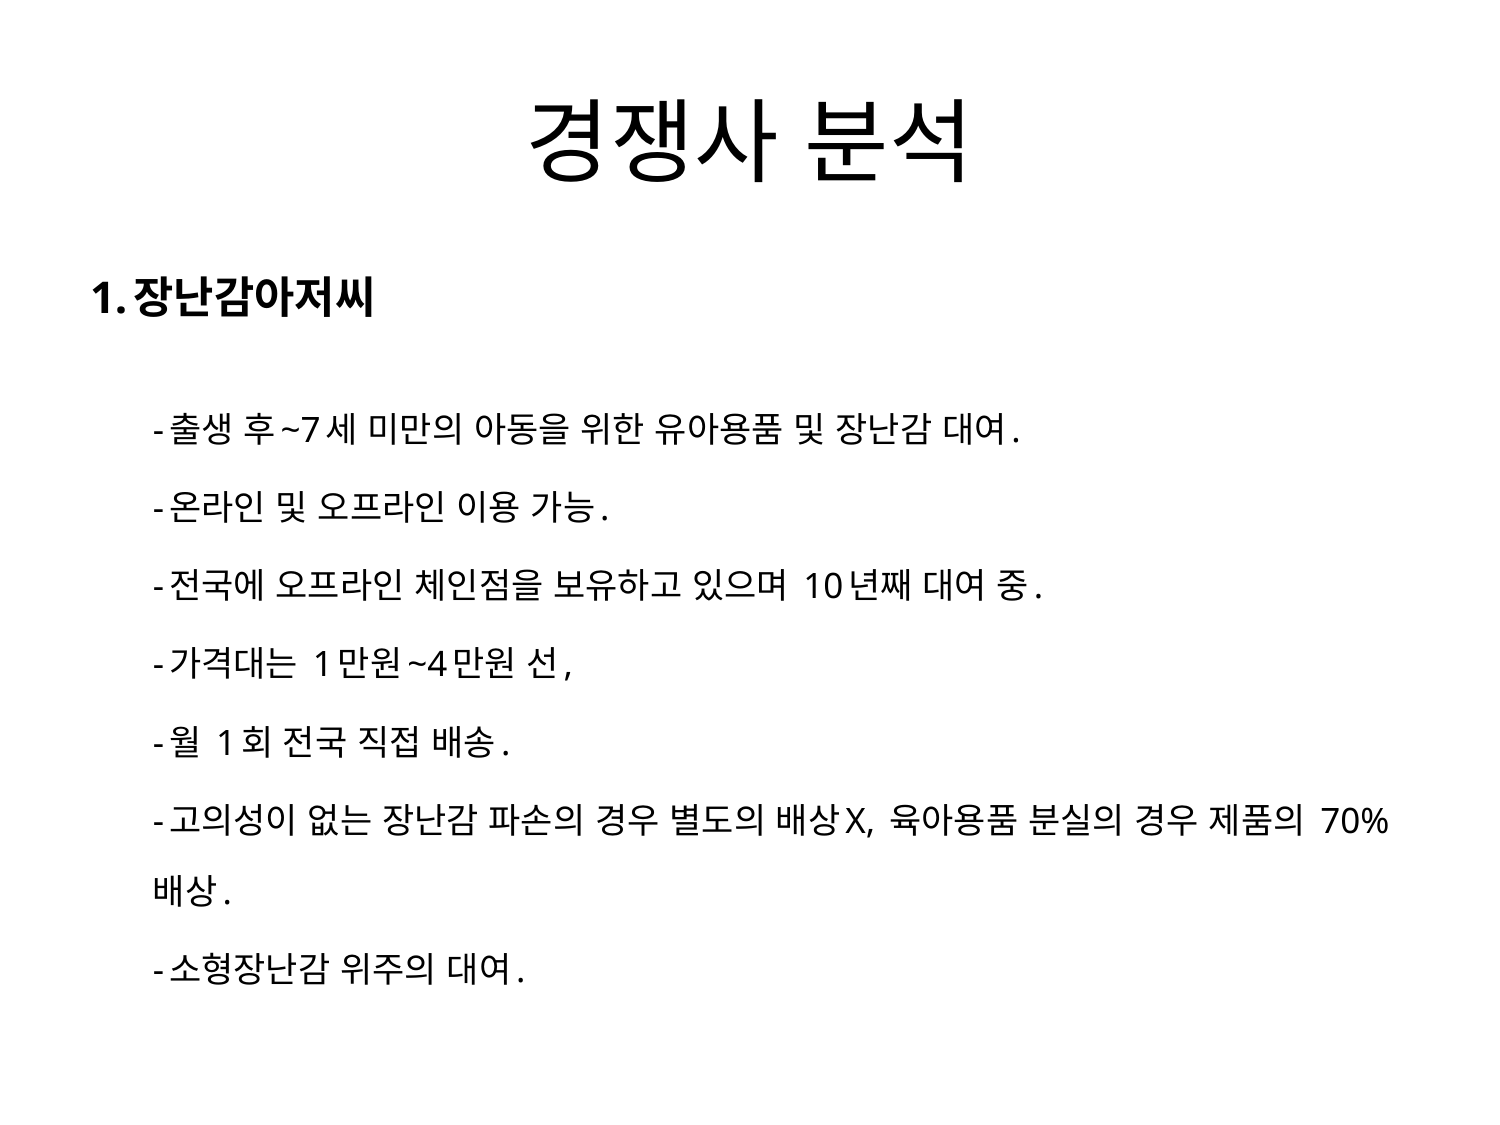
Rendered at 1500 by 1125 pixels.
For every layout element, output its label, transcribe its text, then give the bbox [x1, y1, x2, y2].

list 1.장난감아저씨 -출생 후~7세 미만의 아동을 위한 유아용품 및 장난감 대여. -온라인 및 오프라인 이용 가능. -전국에 오프라인 체인점을 보유하고 있으며 10년째 대여 중. -가격대는 1만원~4만원 선, -월 1회 전국 직접 배송. -고의성이 없는 장난감 파손의 경우 별도의 배상X, 육아용품 분실의 경우 제품의 70% 배상. -소형장난감 위주의 대여. [75, 262, 1425, 1005]
title 경쟁사 분석 [75, 45, 1425, 233]
